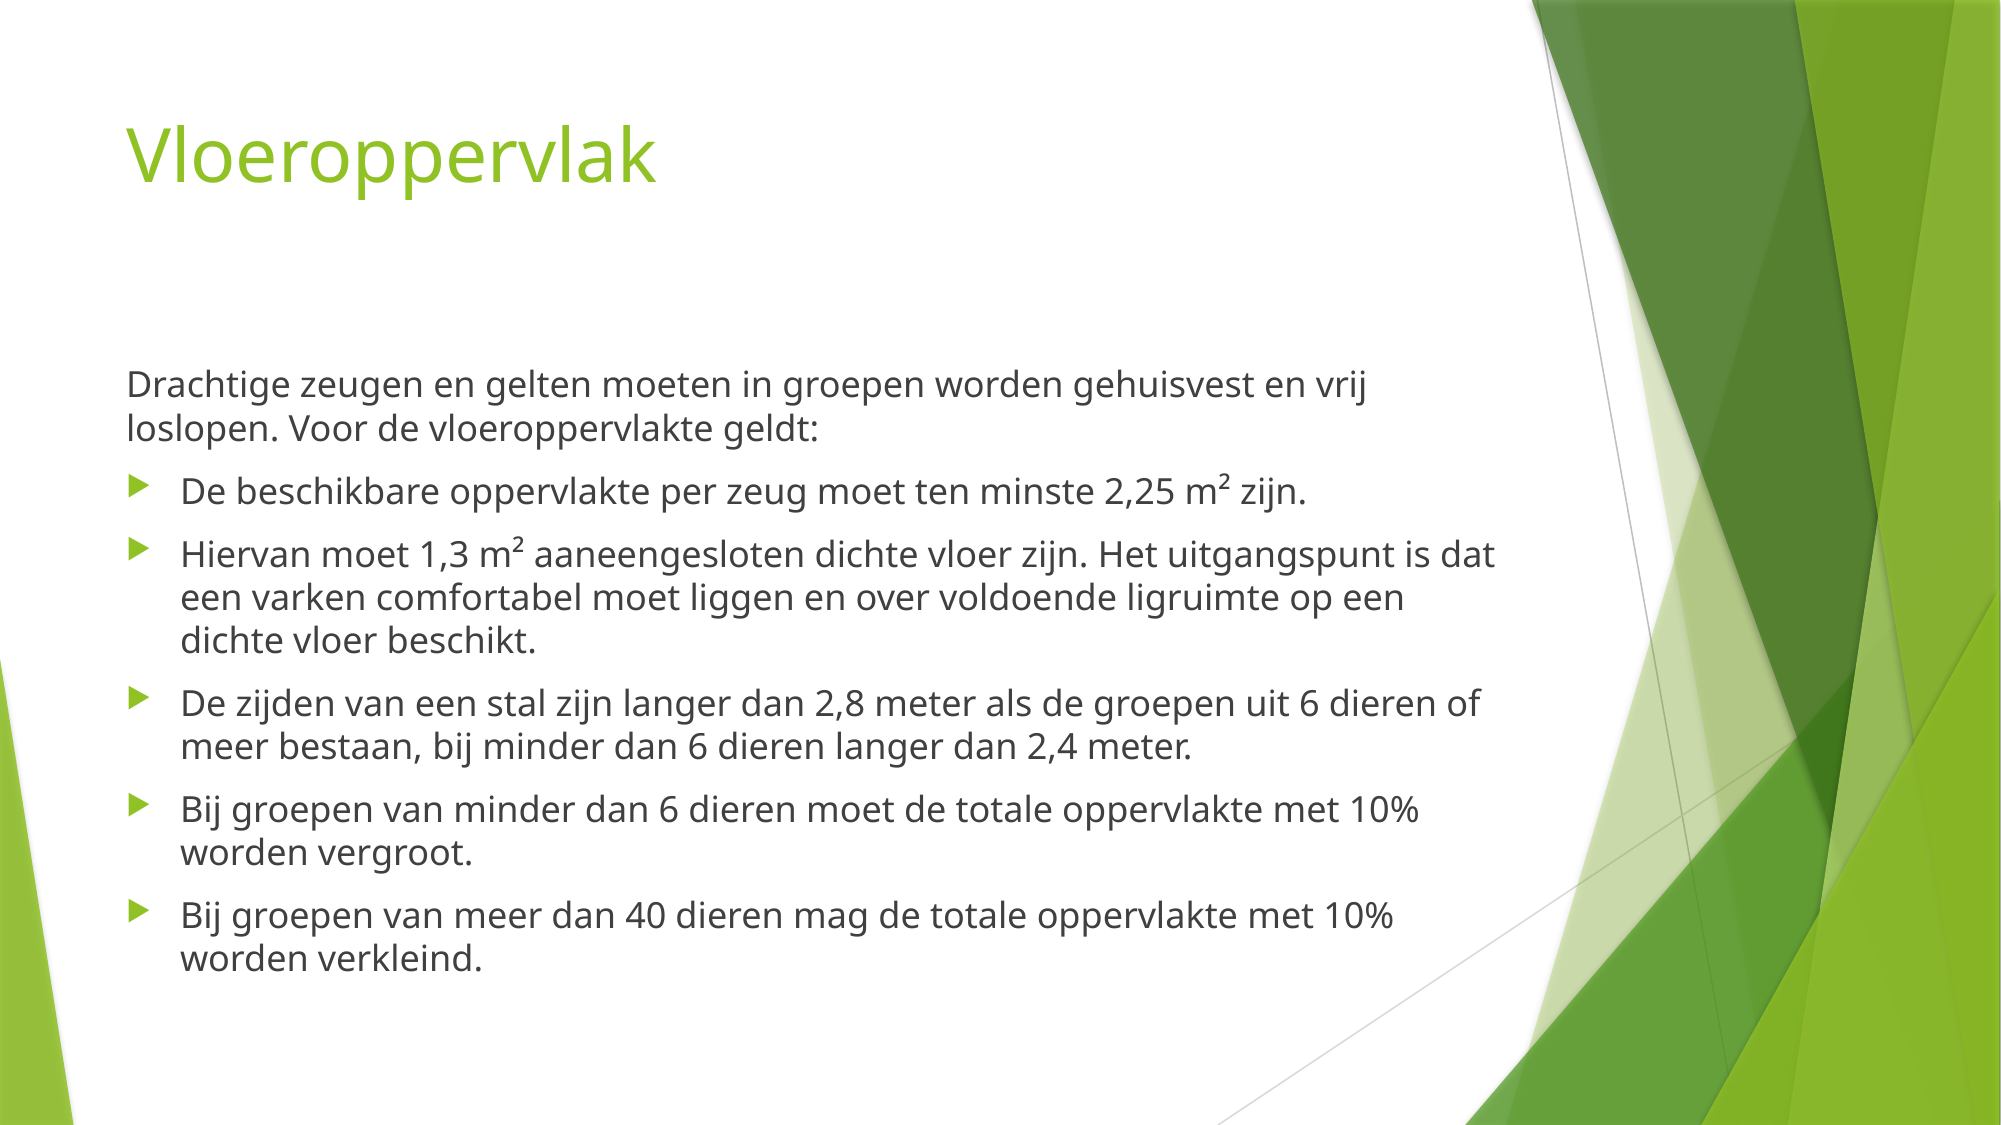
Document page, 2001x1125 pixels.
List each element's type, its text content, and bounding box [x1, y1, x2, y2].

list Drachtige zeugen en gelten moeten in groepen worden gehuisvest en vrij loslopen. Voor de vloeroppervlakte geldt: De beschikbare oppervlakte per zeug moet ten minste 2,25 m² zijn. Hiervan moet 1,3 m² aaneengesloten dichte vloer zijn. Het uitgangspunt is dat een varken comfortabel moet liggen en over voldoende ligruimte op een dichte vloer beschikt. De zijden van een stal zijn langer dan 2,8 meter als de groepen uit 6 dieren of meer bestaan, bij minder dan 6 dieren langer dan 2,4 meter. Bij groepen van minder dan 6 dieren moet de totale oppervlakte met 10% worden vergroot. Bij groepen van meer dan 40 dieren mag de totale oppervlakte met 10% worden verkleind. [111, 354, 1522, 992]
title Vloeroppervlak [111, 99, 1522, 317]
